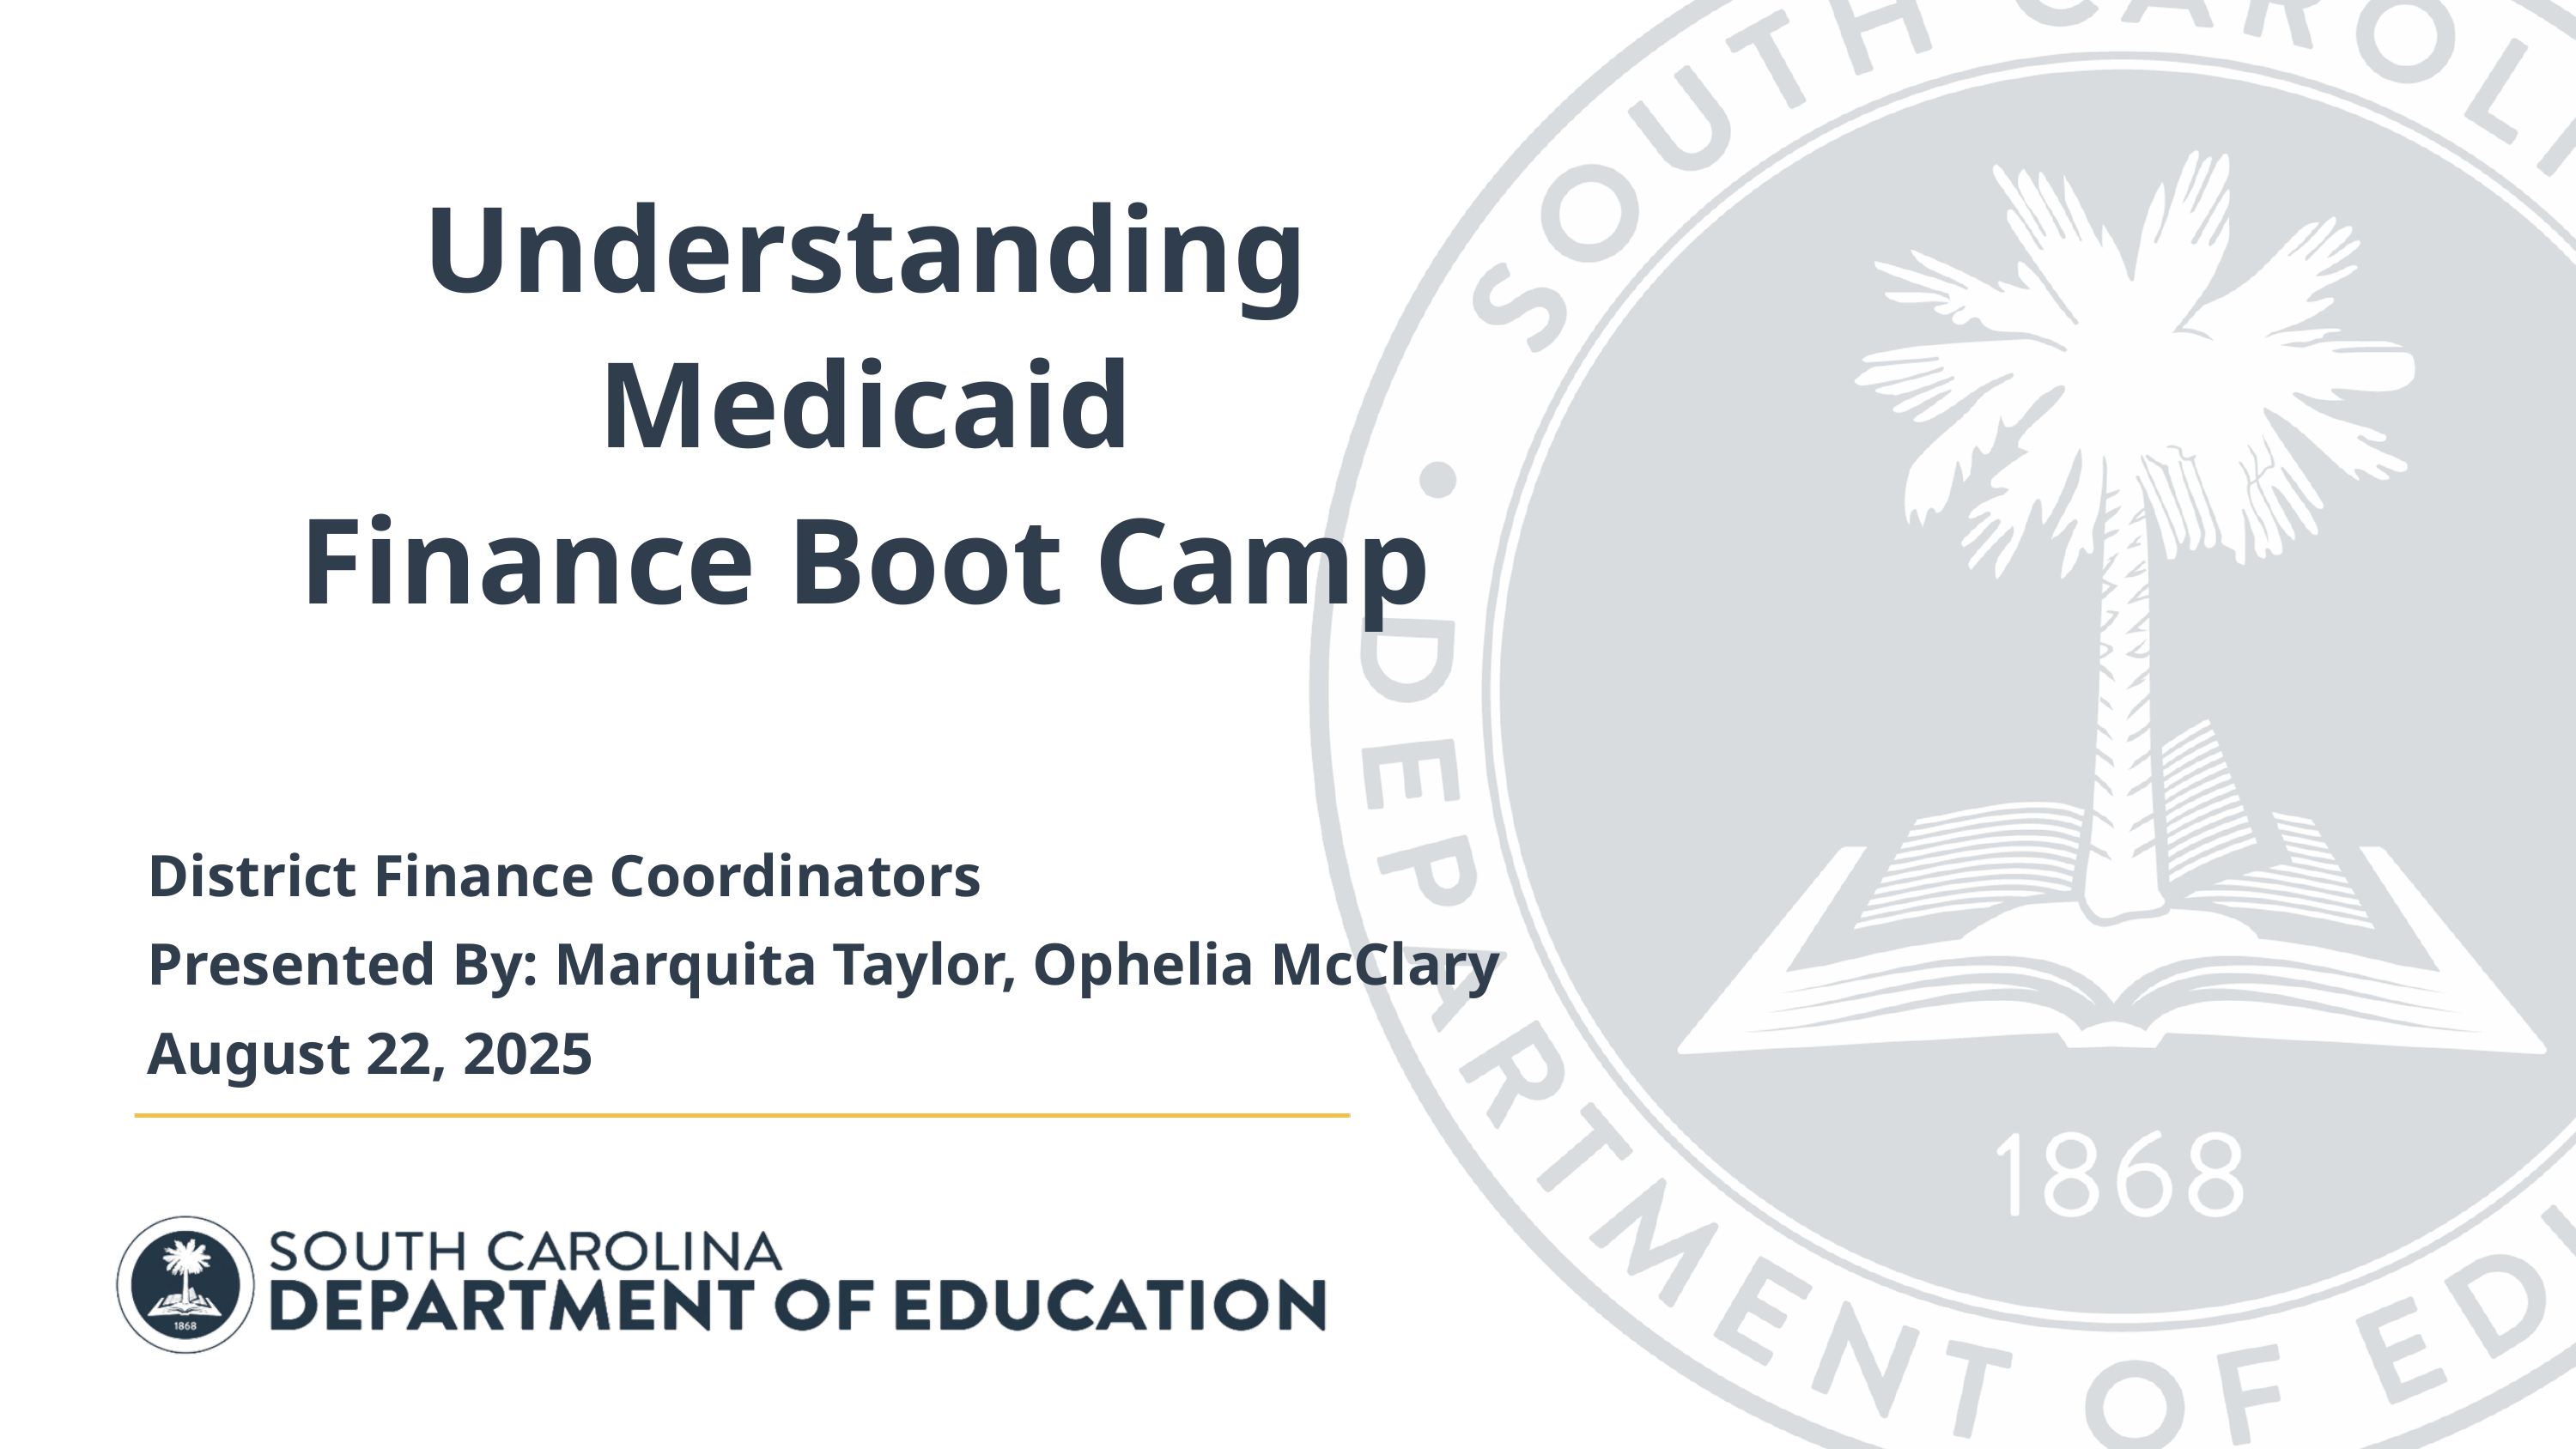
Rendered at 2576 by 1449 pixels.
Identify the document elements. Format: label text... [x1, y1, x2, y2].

title Understanding Medicaid Finance Boot Camp [136, 134, 1595, 652]
picture [42, 0, 2576, 1449]
subtitle District Finance Coordinators Presented By: Marquita Taylor, Ophelia McClary August 22, 2025 [134, 743, 1595, 1093]
